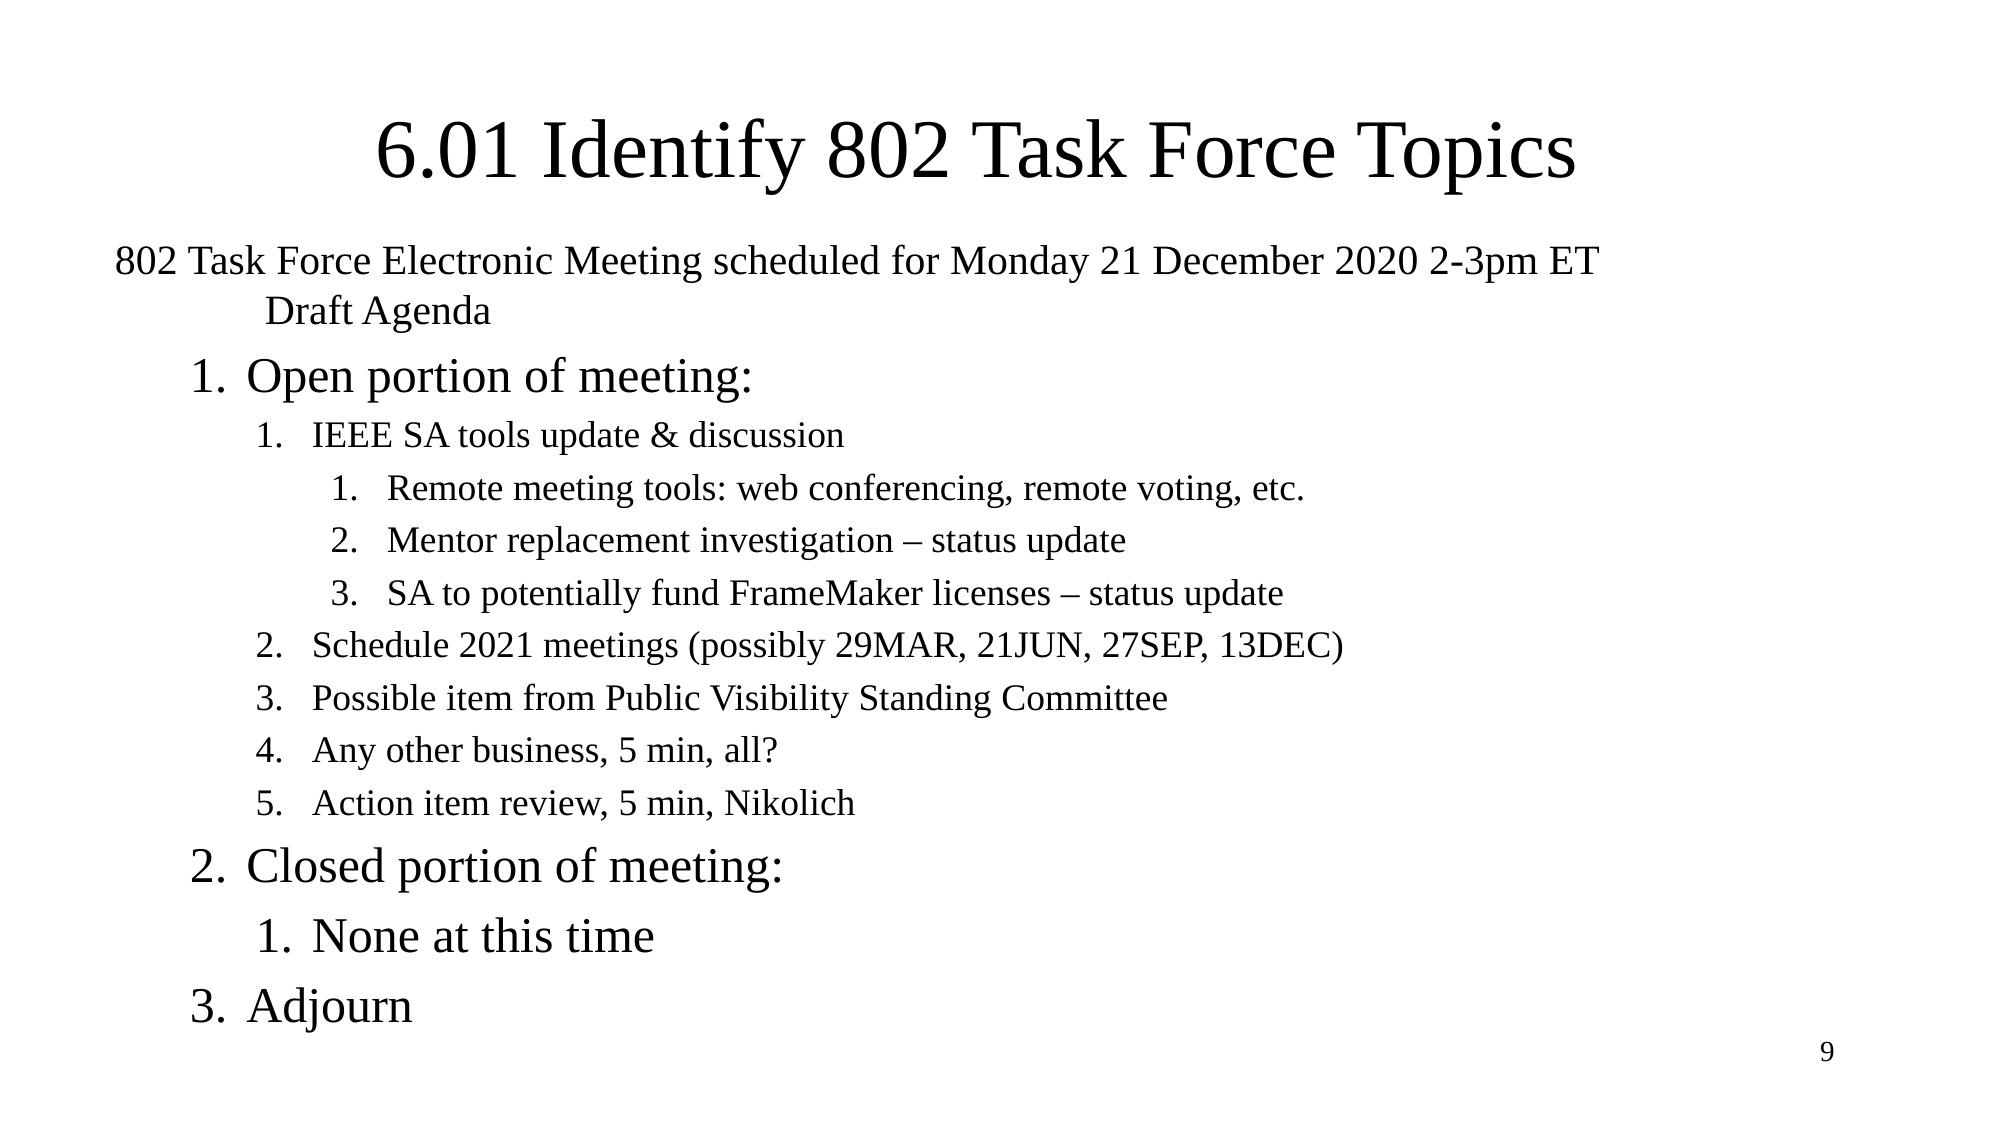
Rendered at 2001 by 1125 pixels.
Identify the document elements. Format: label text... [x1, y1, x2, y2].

slide_number 9 [1433, 1024, 1851, 1101]
title 6.01 Identify 802 Task Force Topics [137, 49, 1838, 224]
list 802 Task Force Electronic Meeting scheduled for Monday 21 December 2020 2-3pm ET Draft Agenda Open portion of meeting: IEEE SA tools update & discussion Remote meeting tools: web conferencing, remote voting, etc. Mentor replacement investigation – status update SA to potentially fund FrameMaker licenses – status update Schedule 2021 meetings (possibly 29MAR, 21JUN, 27SEP, 13DEC) Possible item from Public Visibility Standing Committee Any other business, 5 min, all? Action item review, 5 min, Nikolich Closed portion of meeting: None at this time Adjourn [99, 224, 1876, 901]
